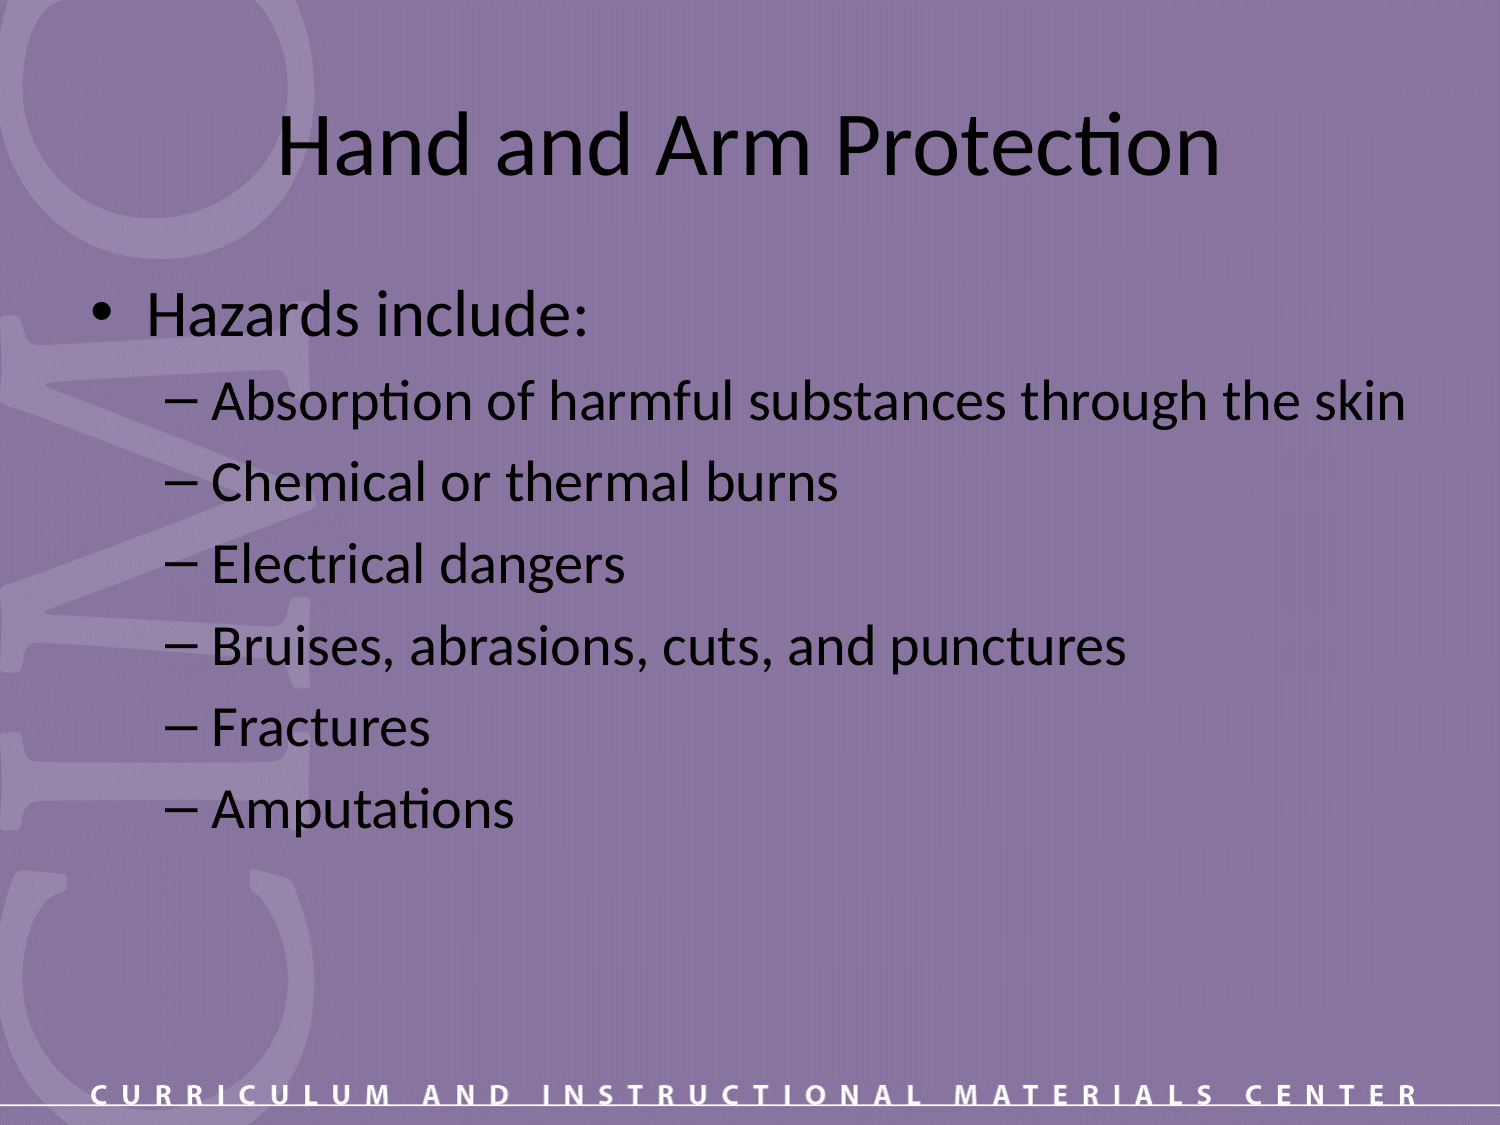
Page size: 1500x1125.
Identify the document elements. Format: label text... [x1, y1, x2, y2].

title Hand and Arm Protection [75, 45, 1425, 233]
list Hazards include: Absorption of harmful substances through the skin Chemical or thermal burns Electrical dangers Bruises, abrasions, cuts, and punctures Fractures Amputations [75, 262, 1425, 1005]
